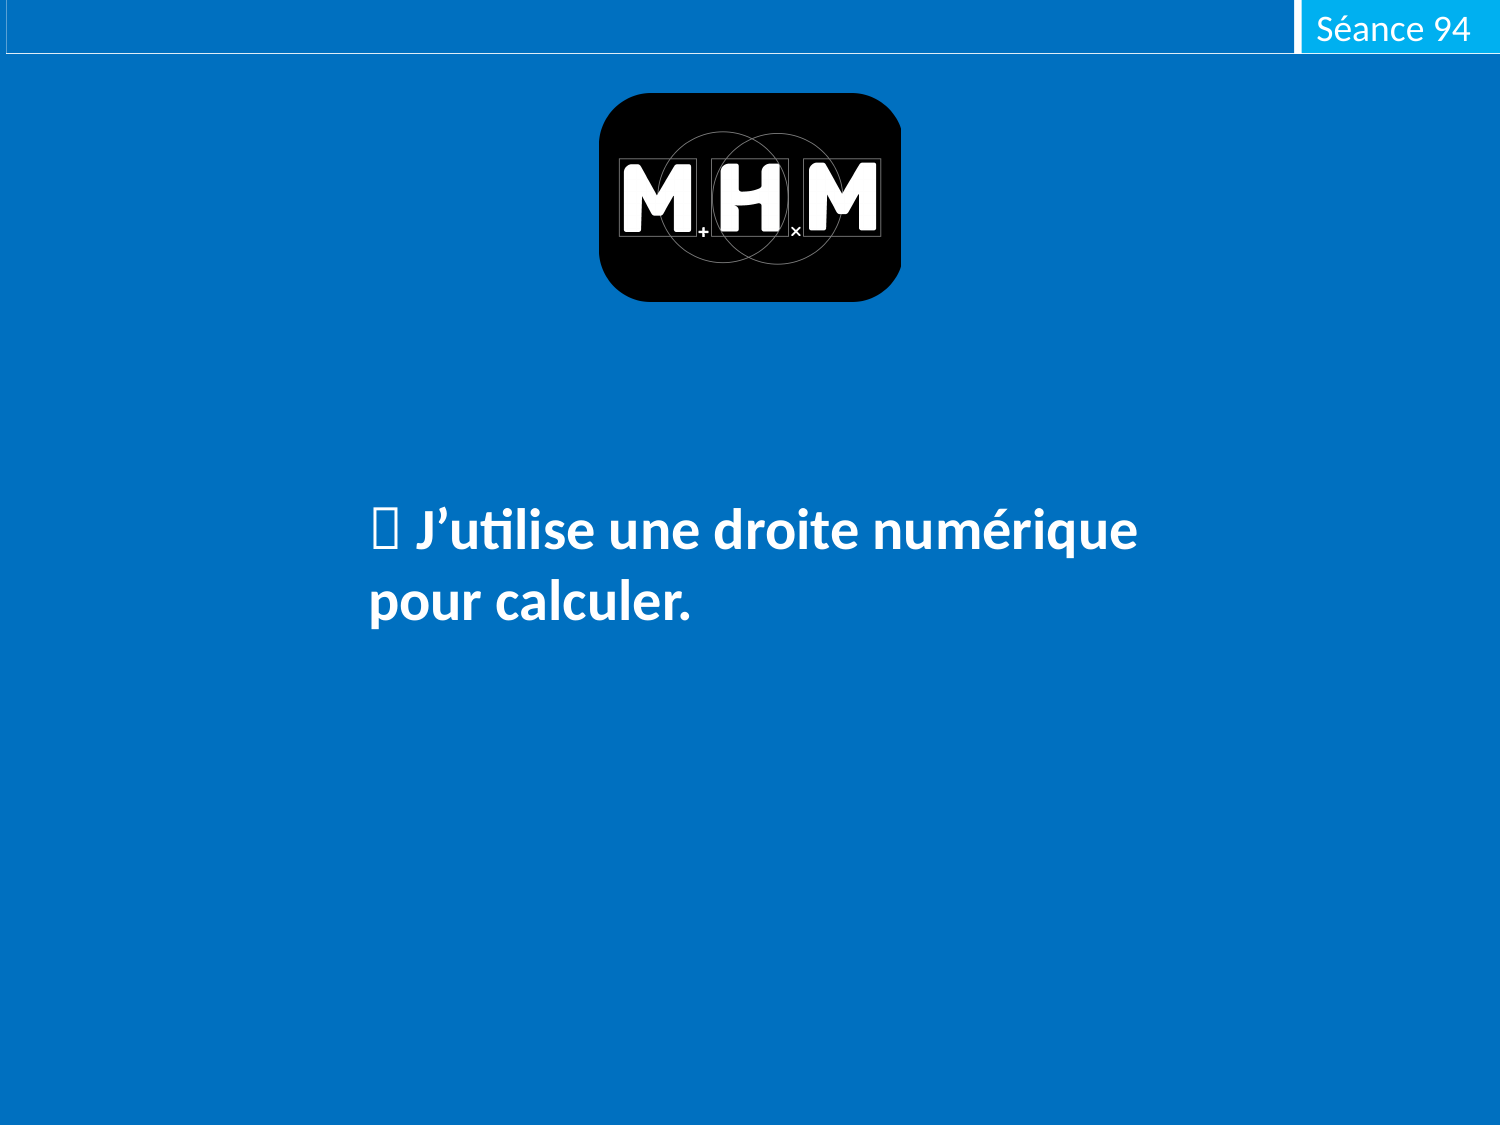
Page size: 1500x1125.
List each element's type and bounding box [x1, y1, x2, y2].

text_box [0, 54, 1500, 1125]
